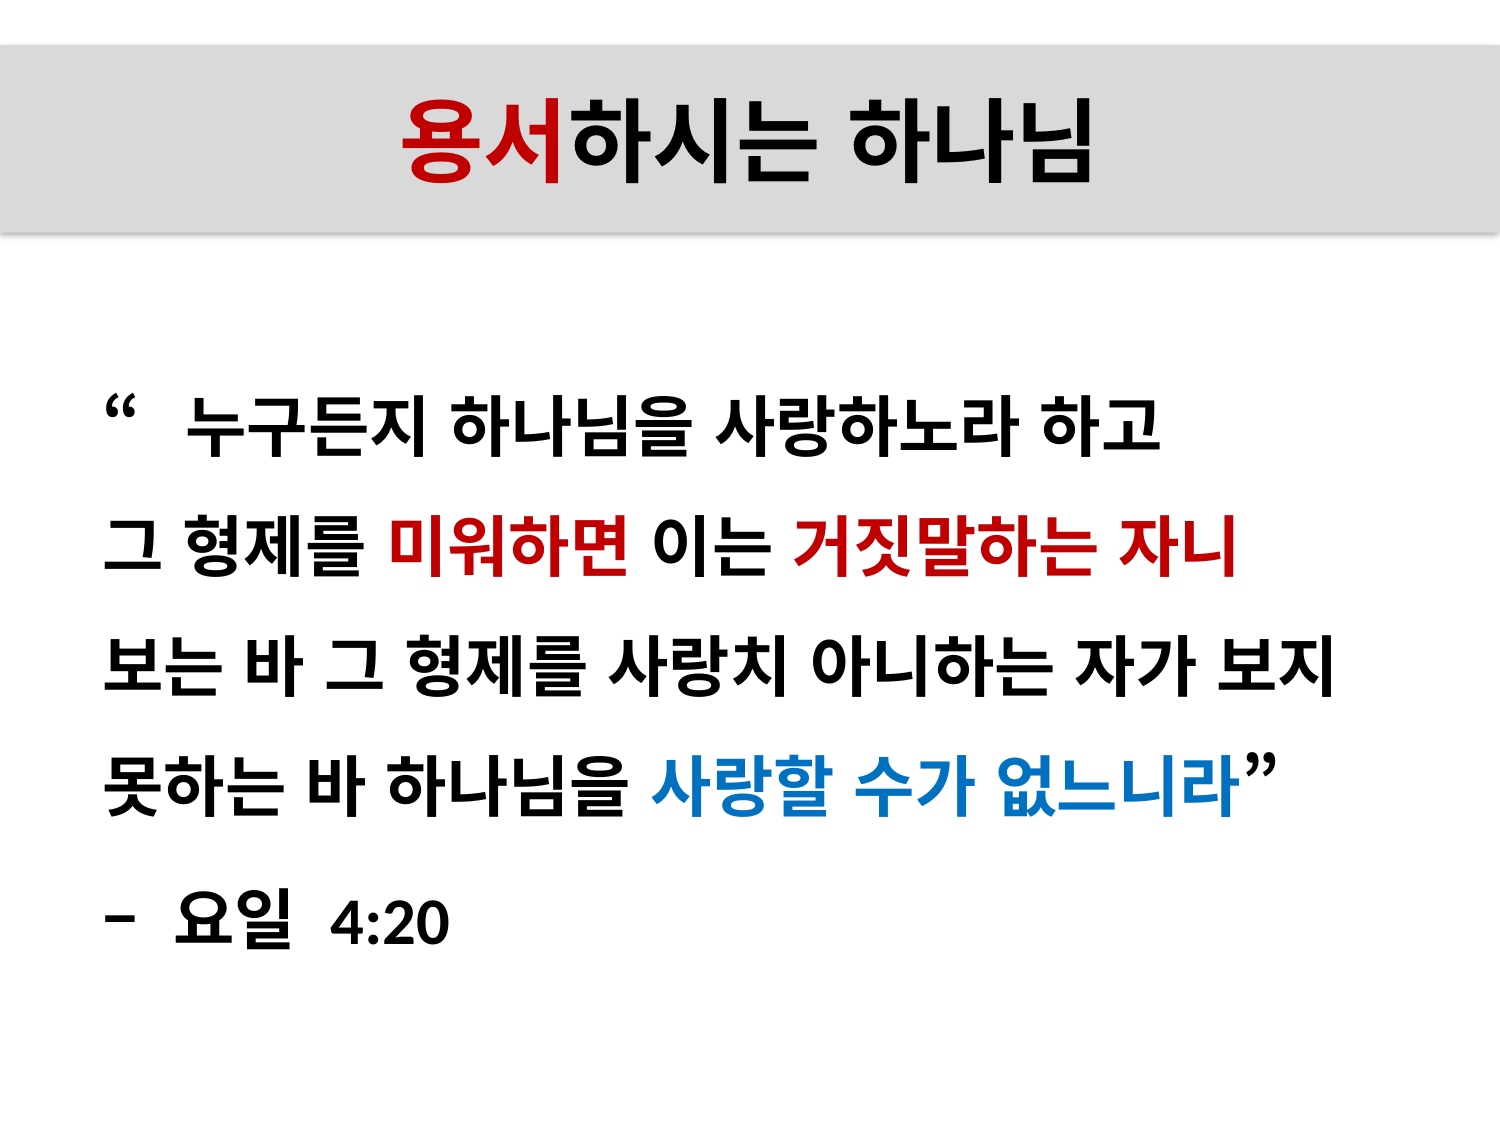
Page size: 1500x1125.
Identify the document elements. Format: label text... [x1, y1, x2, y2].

title 용서하시는 하나님 [0, 44, 1500, 233]
list “누구든지 하나님을 사랑하노라 하고 그 형제를 미워하면 이는 거짓말하는 자니 보는 바 그 형제를 사랑치 아니하는 자가 보지 못하는 바 하나님을 사랑할 수가 없느니라” – 요일 4:20 [87, 337, 1450, 1080]
